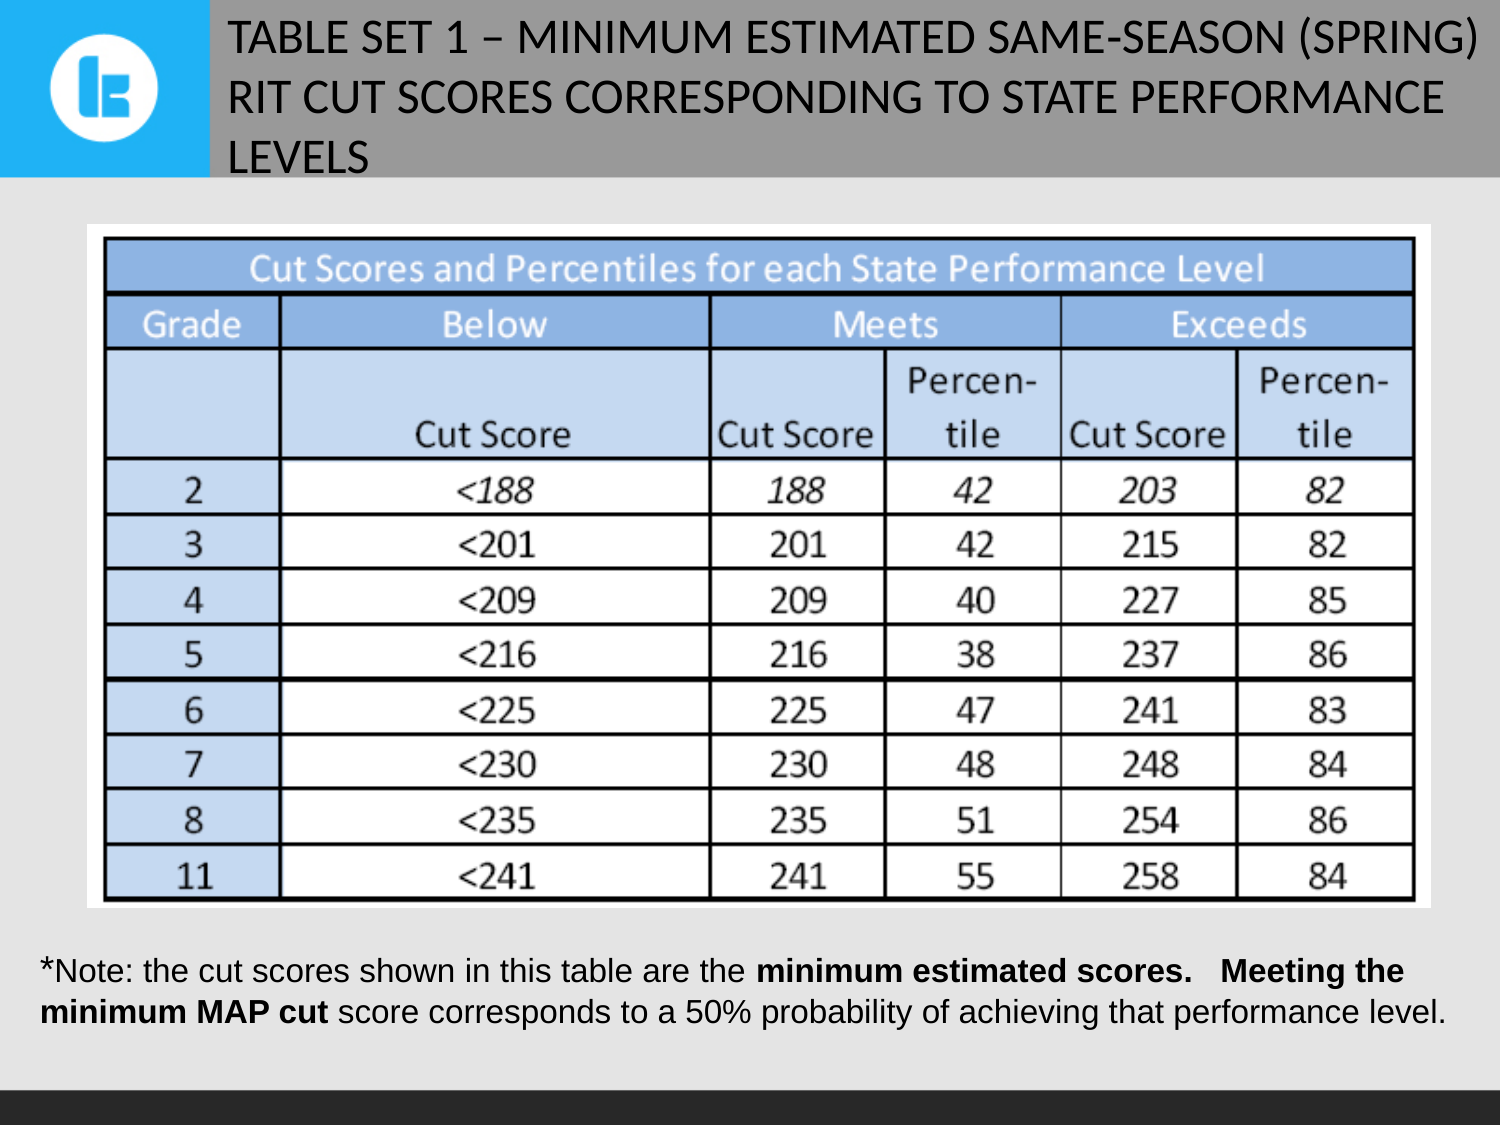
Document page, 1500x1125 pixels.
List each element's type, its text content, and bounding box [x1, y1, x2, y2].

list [87, 224, 1431, 908]
title TABLE SET 1 – MINIMUM ESTIMATED SAME‐SEASON (SPRING) RIT CUT SCORES CORRESPONDING TO STATE PERFORMANCE LEVELS [212, 0, 1500, 188]
picture [0, 0, 1500, 1125]
text_box *Note: the cut scores shown in this table are the minimum estimated scores. Meeting the minimum MAP cut score corresponds to a 50% probability of achieving that performance level. [24, 937, 1500, 1038]
